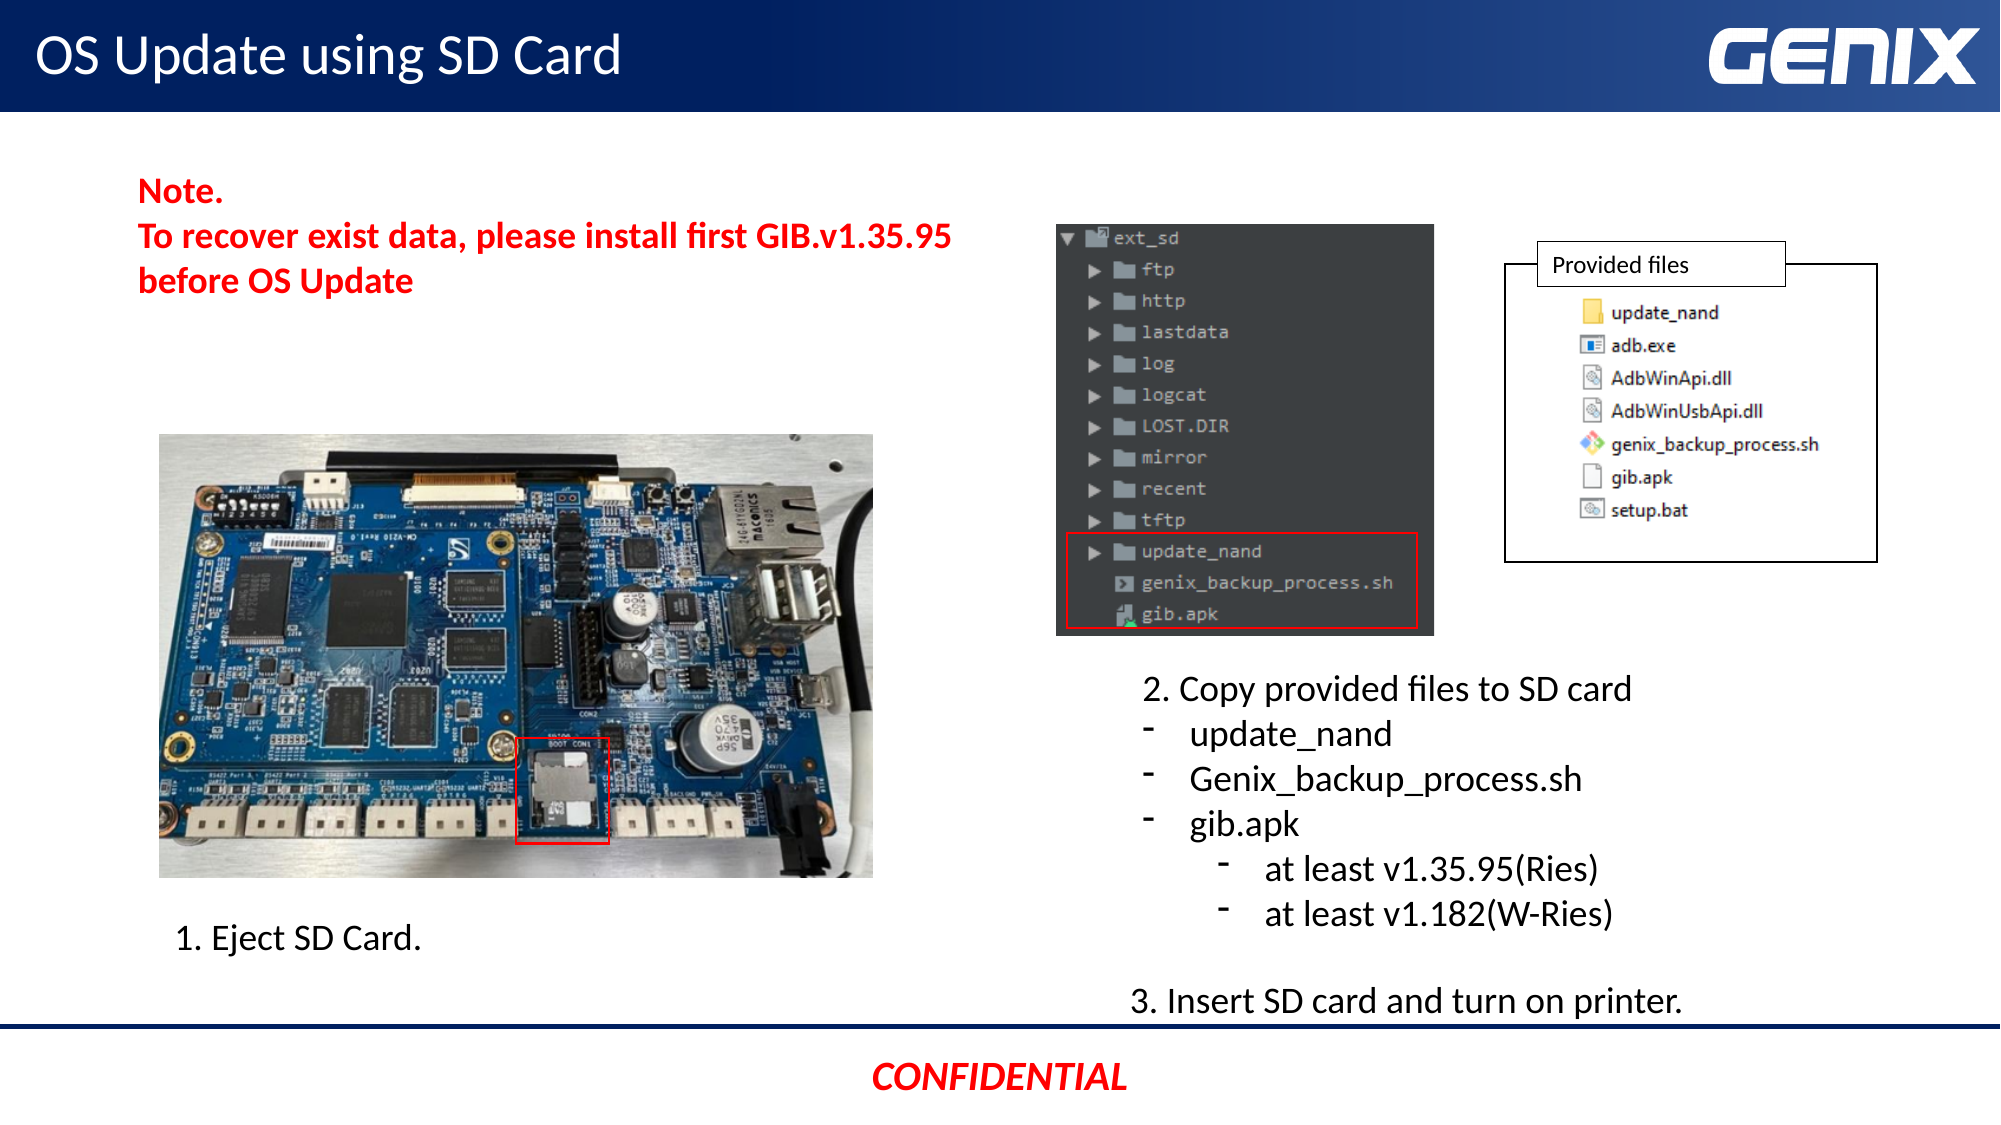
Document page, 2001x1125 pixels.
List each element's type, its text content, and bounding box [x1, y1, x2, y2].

text_box 1. Eject SD Card. [159, 905, 516, 966]
text_box [1504, 263, 1878, 563]
picture [1563, 288, 1844, 542]
text_box Note. To recover exist data, please install first GIB.v1.35.95 before OS Update [123, 158, 1000, 309]
picture [159, 434, 873, 878]
text_box 2. Copy provided files to SD card update_nand Genix_backup_process.sh gib.apk at least v1.35.95(Ries) at least v1.182(W-Ries) [1127, 656, 1675, 941]
text_box Provided files [1537, 241, 1786, 287]
title OS Update using SD Card [20, 0, 1689, 112]
text_box 3. Insert SD card and turn on printer. [1115, 968, 1739, 1028]
picture [1055, 224, 1435, 636]
picture [1709, 28, 1980, 84]
